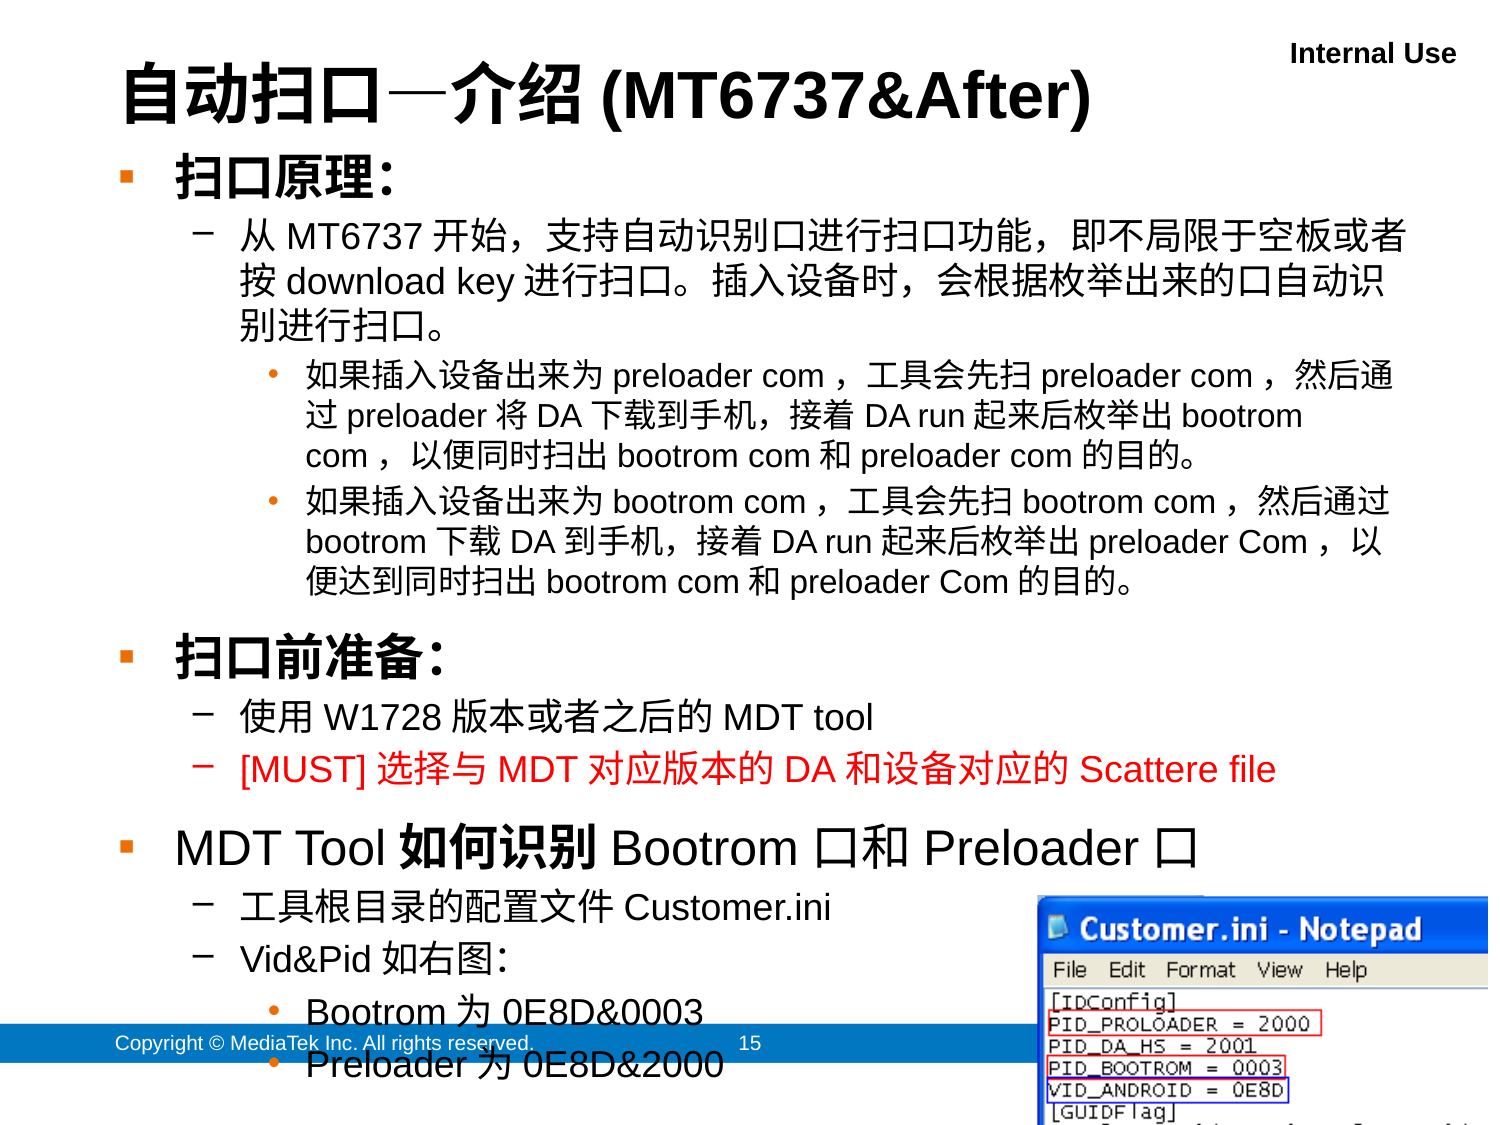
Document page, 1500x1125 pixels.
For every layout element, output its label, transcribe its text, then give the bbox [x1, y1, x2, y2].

title 自动扫口—介绍(MT6737&After) [101, 37, 1425, 146]
picture [0, 1023, 99, 1063]
picture [573, 1023, 711, 1063]
footer Copyright © MediaTek Inc. All rights reserved. [99, 1022, 573, 1090]
list 扫口原理： 从MT6737开始，支持自动识别口进行扫口功能，即不局限于空板或者按download key进行扫口。插入设备时，会根据枚举出来的口自动识别进行扫口。 如果插入设备出来为preloader com，工具会先扫preloader com，然后通过preloader将DA下载到手机，接着DA run起来后枚举出bootrom com，以便同时扫出bootrom com和preloader com的目的。 如果插入设备出来为bootrom com，工具会先扫bootrom com，然后通过bootrom下载DA到手机，接着DA run起来后枚举出preloader Com，以便达到同时扫出bootrom com和preloader Com的目的。 扫口前准备： 使用W1728版本或者之后的MDT tool [MUST]选择与MDT对应版本的DA和设备对应的Scattere file MDT Tool如何识别Bootrom口和Preloader口 工具根目录的配置文件Customer.ini Vid&Pid如右图： Bootrom为0E8D&0003 Preloader为0E8D&2000 [102, 137, 1425, 951]
picture [789, 895, 1489, 1125]
slide_number 15 [711, 1022, 789, 1090]
